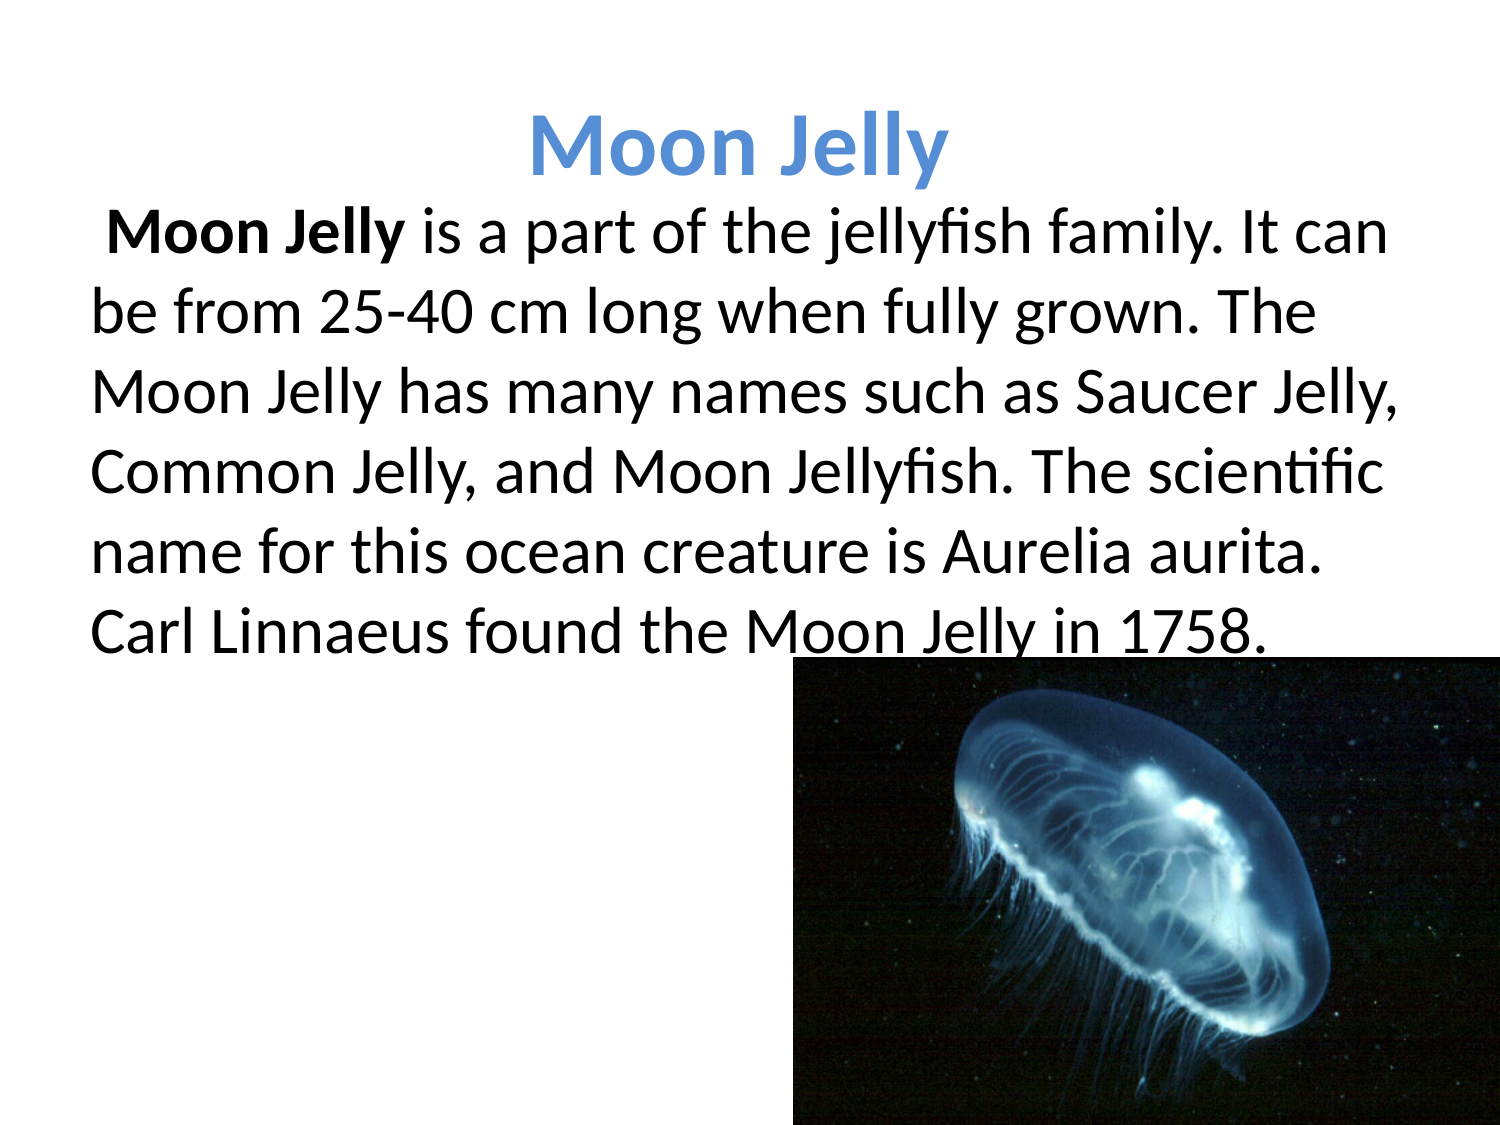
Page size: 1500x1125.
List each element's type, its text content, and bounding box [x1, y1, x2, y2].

list Moon Jelly is a part of the jellyfish family. It can be from 25-40 cm long when fully grown. The Moon Jelly has many names such as Saucer Jelly, Common Jelly, and Moon Jellyfish. The scientific name for this ocean creature is Aurelia aurita. Carl Linnaeus found the Moon Jelly in 1758. [75, 179, 1425, 1116]
picture [792, 657, 1500, 1125]
title Moon Jelly [75, 45, 1425, 179]
